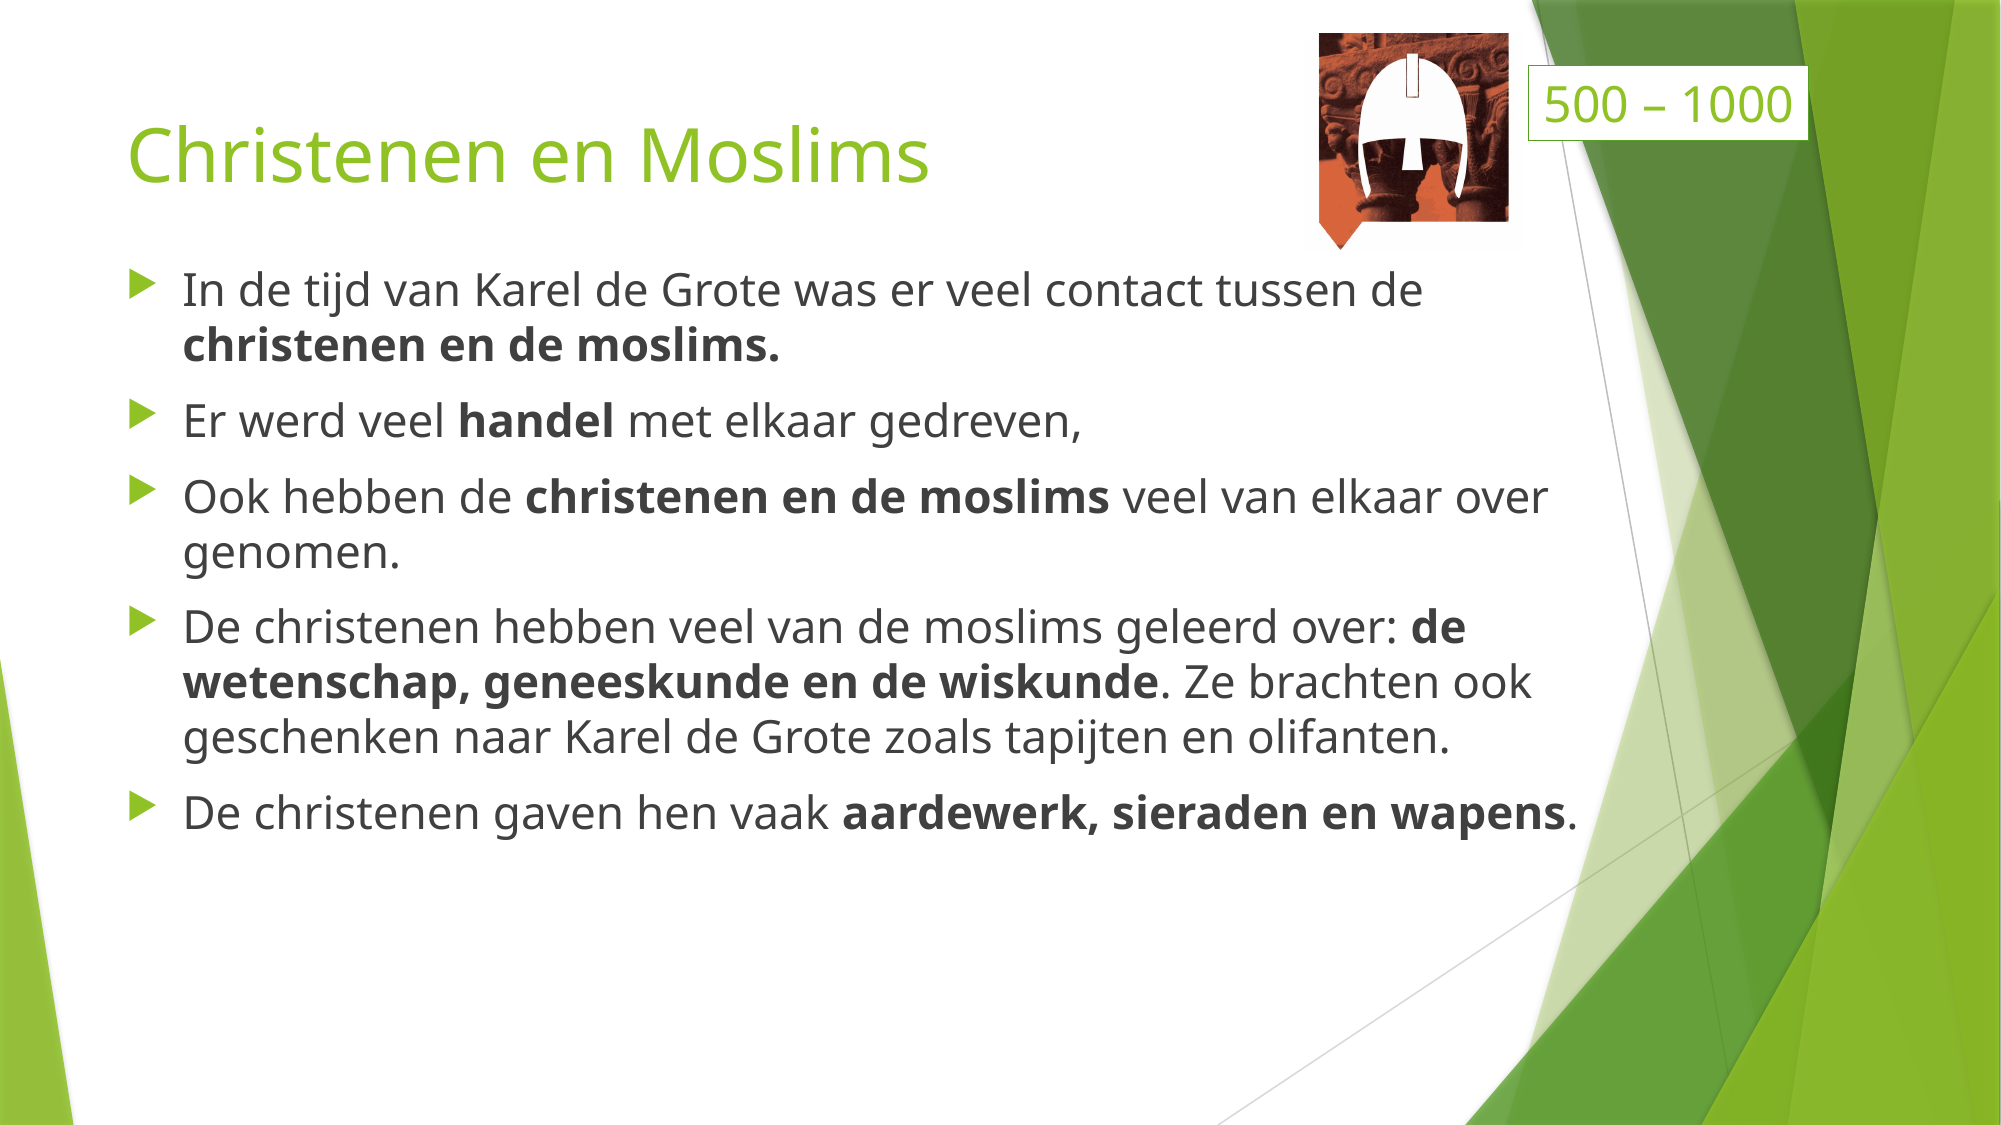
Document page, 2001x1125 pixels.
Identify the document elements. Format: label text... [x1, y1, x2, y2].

list In de tijd van Karel de Grote was er veel contact tussen de christenen en de moslims. Er werd veel handel met elkaar gedreven, Ook hebben de christenen en de moslims veel van elkaar over genomen. De christenen hebben veel van de moslims geleerd over: de wetenschap, geneeskunde en de wiskunde. Ze brachten ook geschenken naar Karel de Grote zoals tapijten en olifanten. De christenen gaven hen vaak aardewerk, sieraden en wapens. [111, 253, 1648, 992]
text_box 500 – 1000 [1528, 65, 1809, 141]
picture [1304, 32, 1522, 250]
title Christenen en Moslims [111, 99, 1301, 253]
